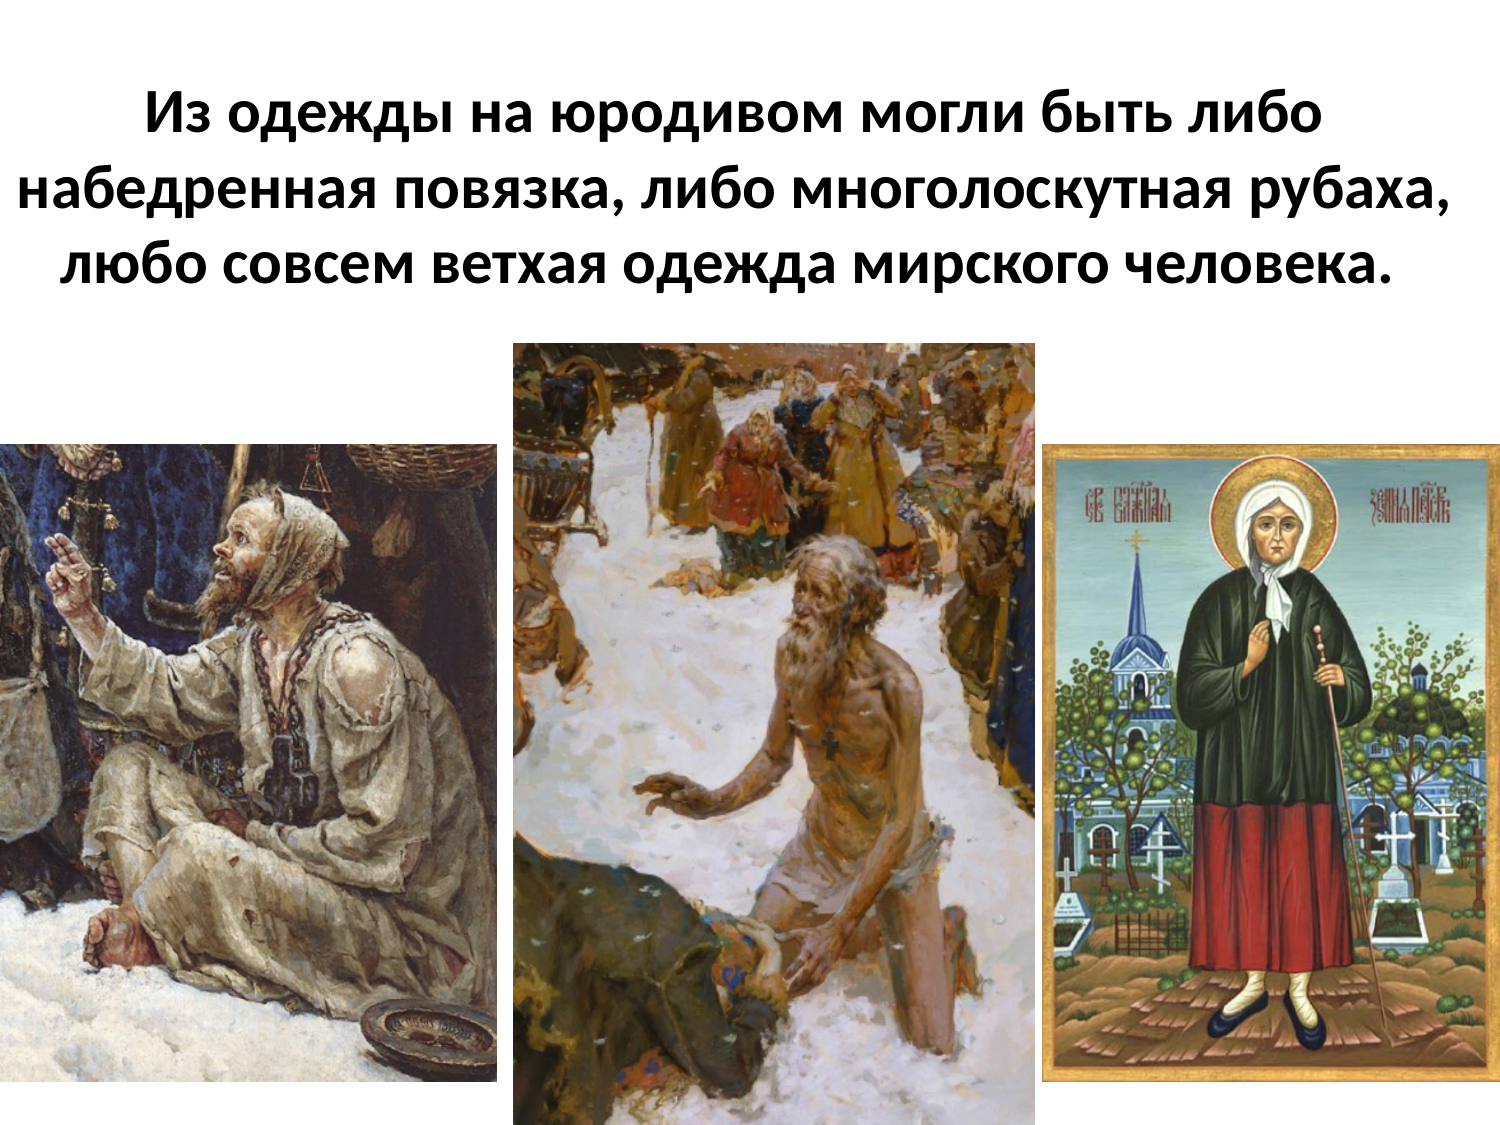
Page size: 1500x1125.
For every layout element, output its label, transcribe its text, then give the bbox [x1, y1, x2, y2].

title Из одежды на юродивом могли быть либо набедренная повязка, либо многолоскутная рубаха, любо совсем ветхая одежда мирского человека. [0, 30, 1471, 336]
picture [513, 343, 1035, 1125]
picture [0, 444, 498, 1083]
picture [1041, 444, 1500, 1083]
